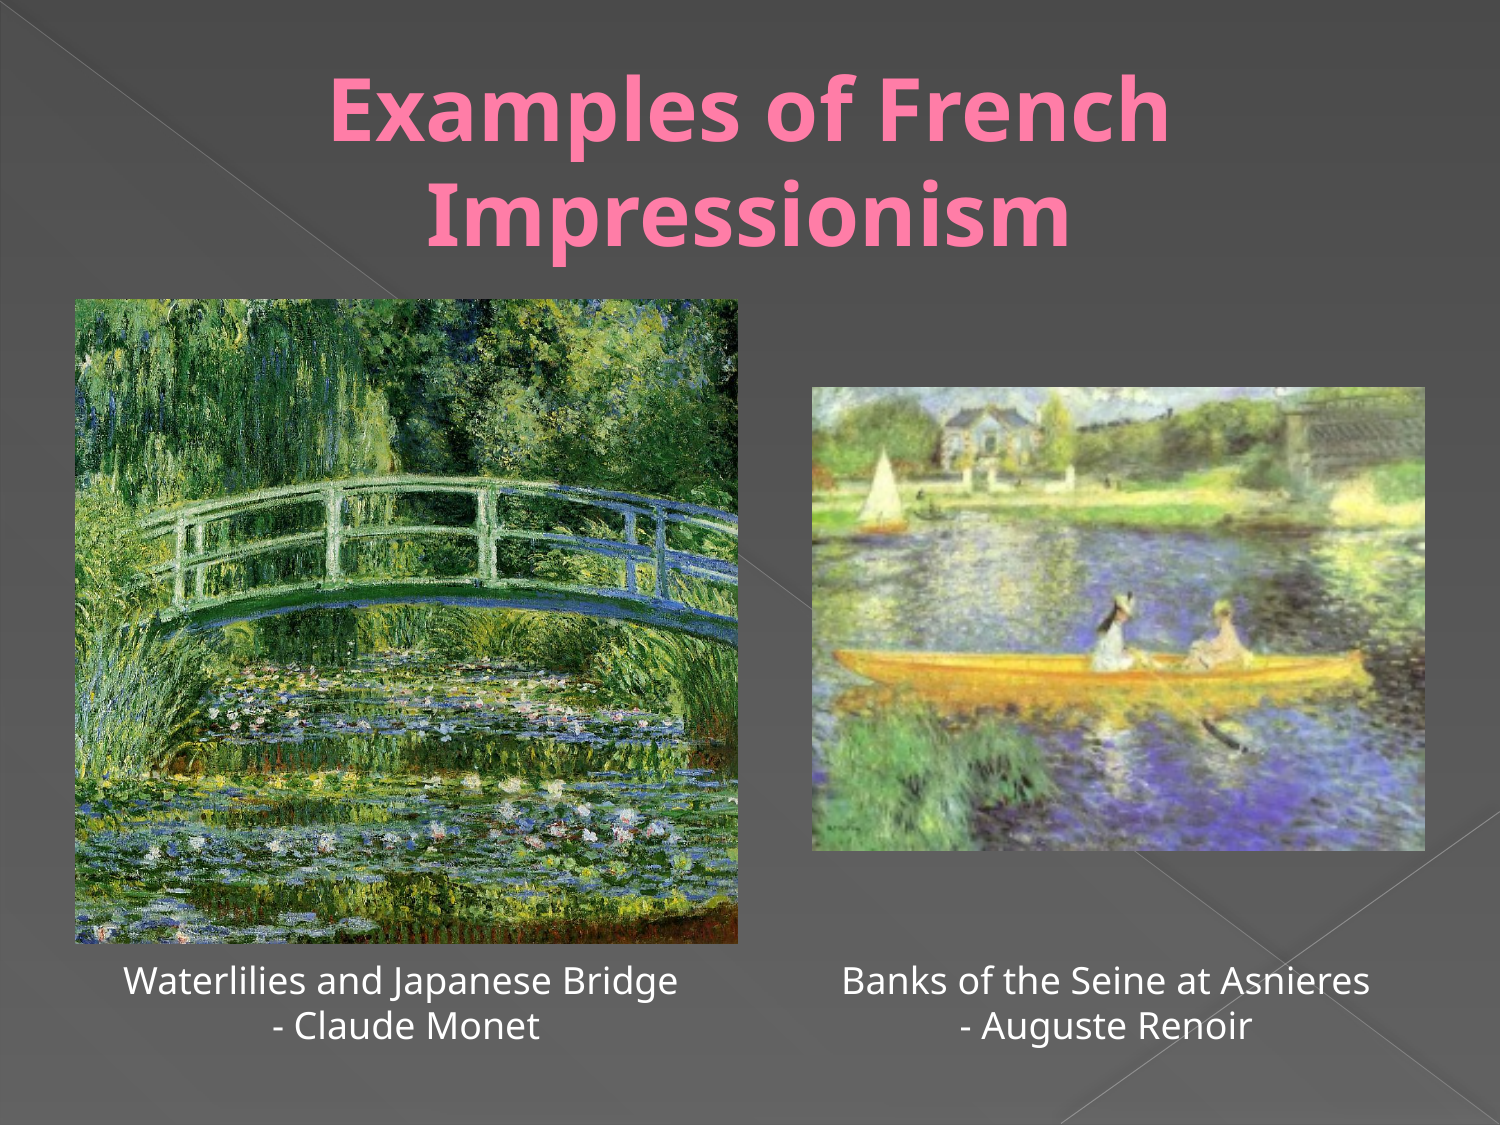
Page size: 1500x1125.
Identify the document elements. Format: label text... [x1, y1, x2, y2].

title Examples of French Impressionism [75, 43, 1425, 274]
text_box Waterlilies and Japanese Bridge - Claude Monet [99, 949, 713, 1055]
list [812, 387, 1426, 851]
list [74, 299, 738, 944]
text_box Banks of the Seine at Asnieres - Auguste Renoir [787, 949, 1425, 1055]
